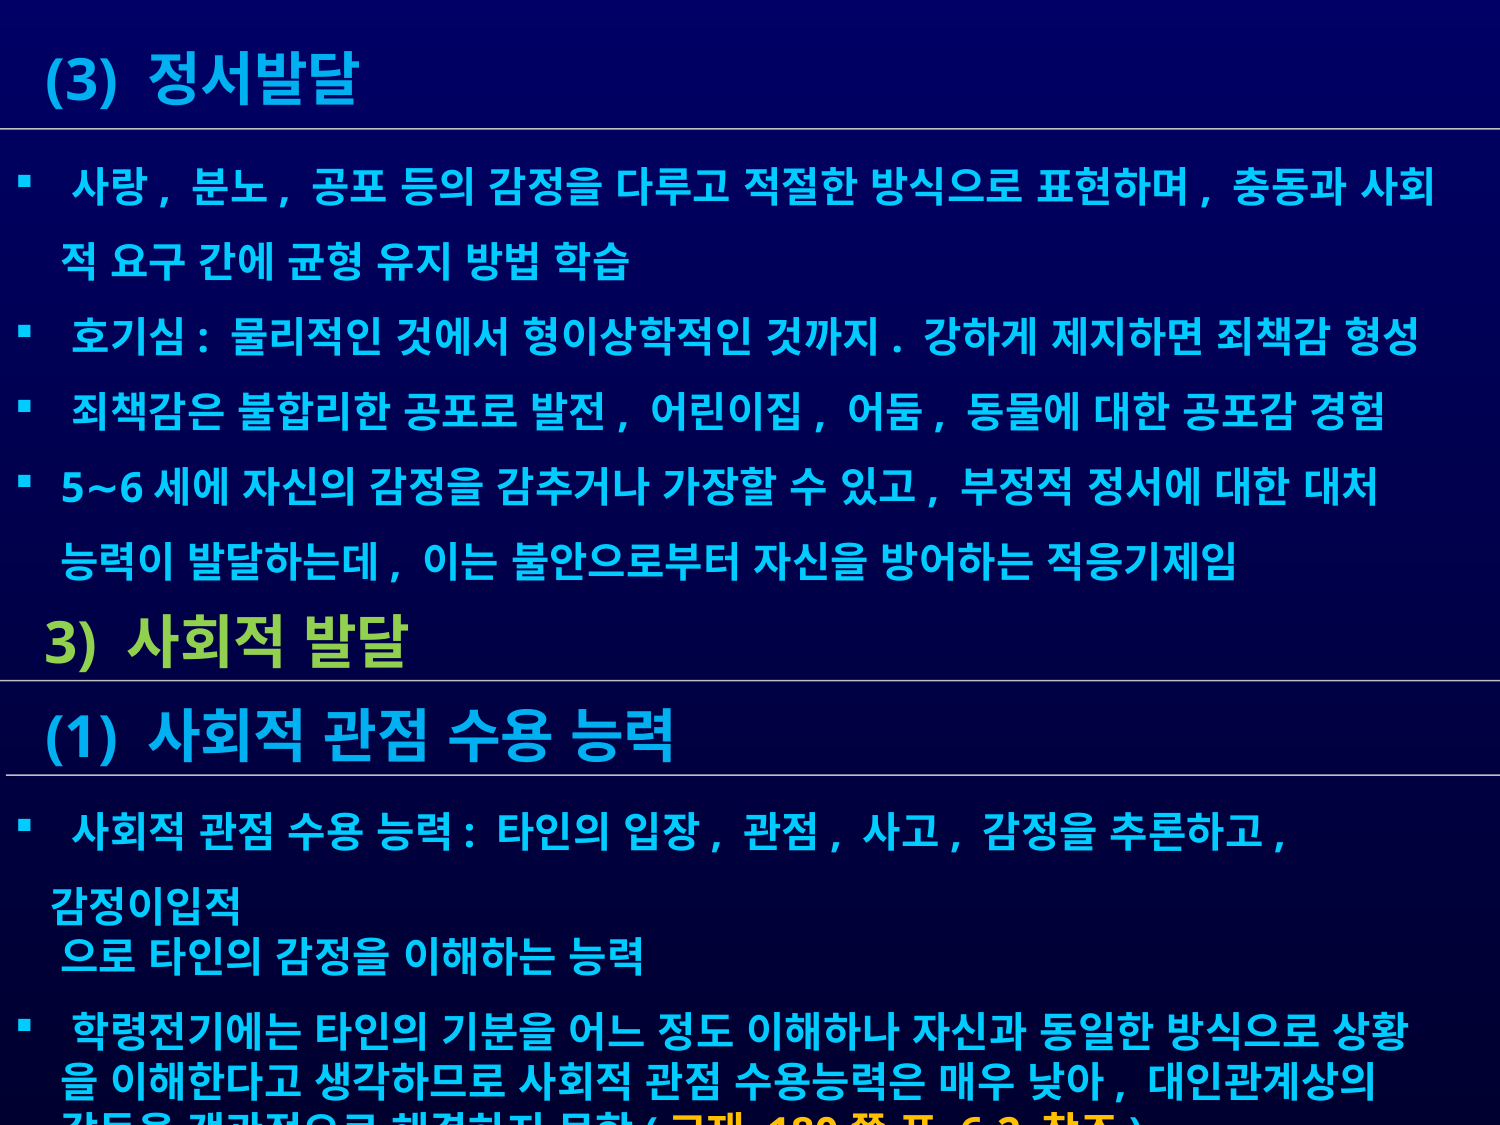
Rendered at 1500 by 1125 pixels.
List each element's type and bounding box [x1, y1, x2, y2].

text_box [0, 34, 1500, 1092]
